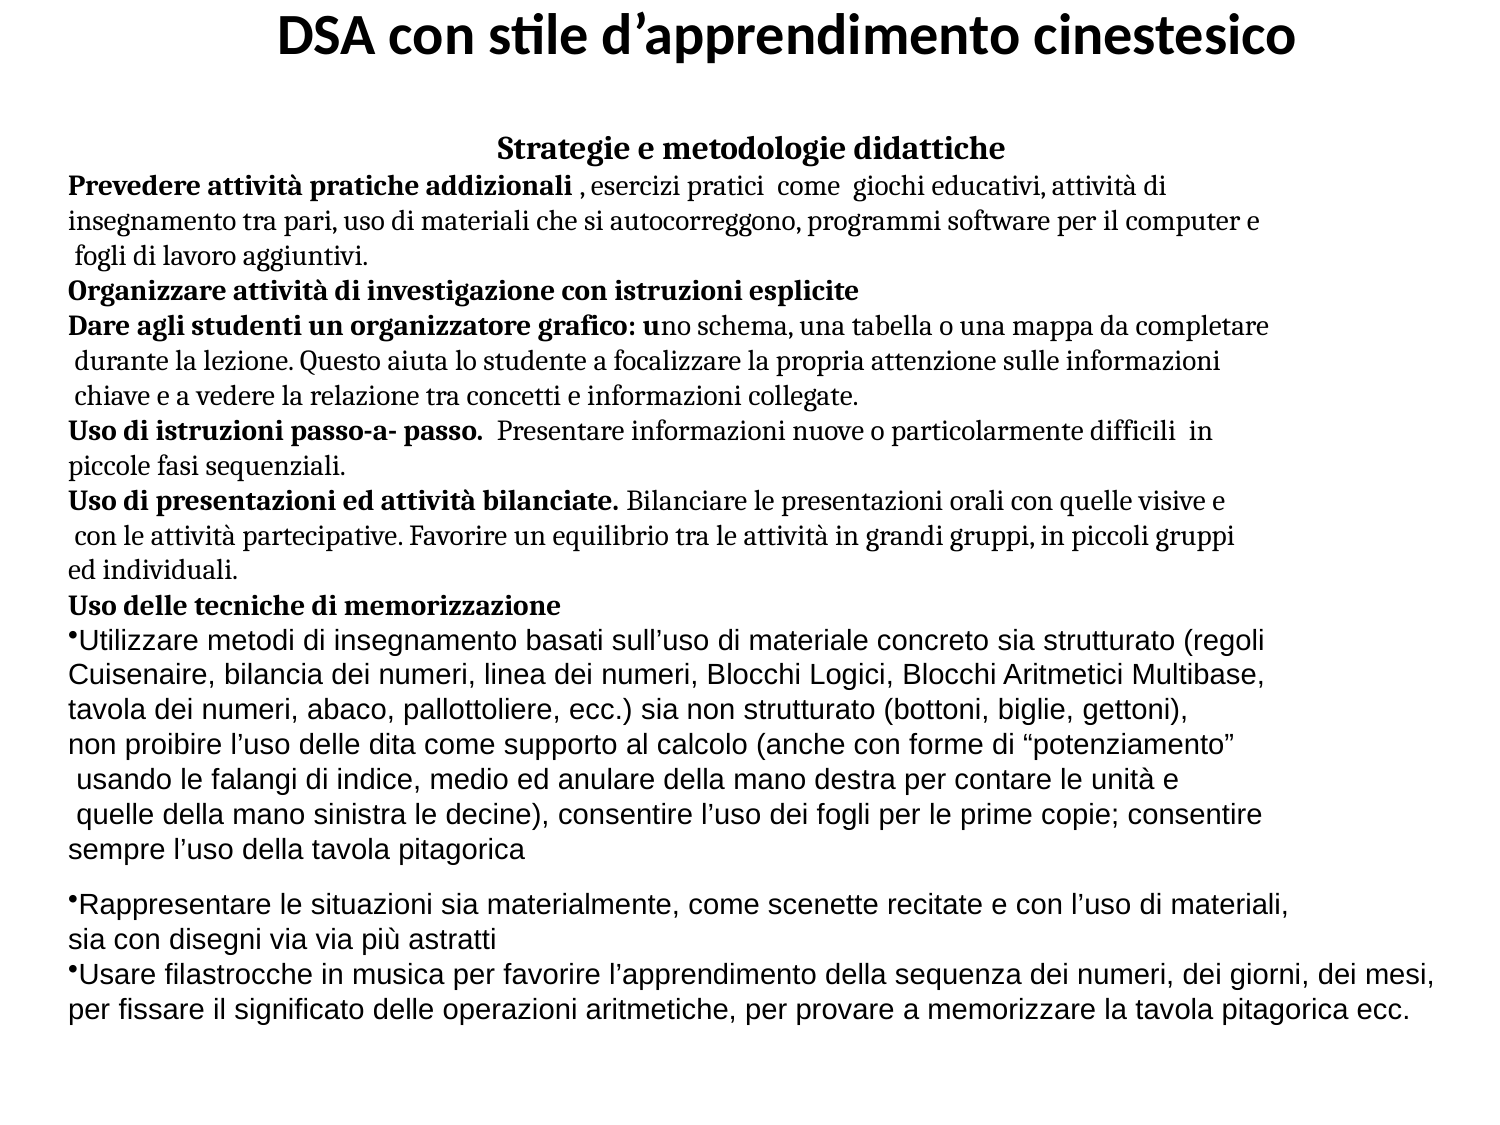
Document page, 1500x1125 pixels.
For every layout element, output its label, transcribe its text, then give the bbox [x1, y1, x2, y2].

list Strategie e metodologie didattiche Prevedere attività pratiche addizionali , esercizi pratici come giochi educativi, attività di insegnamento tra pari, uso di materiali che si autocorreggono, programmi software per il computer e fogli di lavoro aggiuntivi. Organizzare attività di investigazione con istruzioni esplicite Dare agli studenti un organizzatore grafico: uno schema, una tabella o una mappa da completare durante la lezione. Questo aiuta lo studente a focalizzare la propria attenzione sulle informazioni chiave e a vedere la relazione tra concetti e informazioni collegate. Uso di istruzioni passo-a- passo. Presentare informazioni nuove o particolarmente difficili in piccole fasi sequenziali. Uso di presentazioni ed attività bilanciate. Bilanciare le presentazioni orali con quelle visive e con le attività partecipative. Favorire un equilibrio tra le attività in grandi gruppi, in piccoli gruppi ed individuali. Uso delle tecniche di memorizzazione Utilizzare metodi di insegnamento basati sull’uso di materiale concreto sia strutturato (regoli Cuisenaire, bilancia dei numeri, linea dei numeri, Blocchi Logici, Blocchi Aritmetici Multibase, tavola dei numeri, abaco, pallottoliere, ecc.) sia non strutturato (bottoni, biglie, gettoni), non proibire l’uso delle dita come supporto al calcolo (anche con forme di “potenziamento” usando le falangi di indice, medio ed anulare della mano destra per contare le unità e quelle della mano sinistra le decine), consentire l’uso dei fogli per le prime copie; consentire sempre l’uso della tavola pitagorica Rappresentare le situazioni sia materialmente, come scenette recitate e con l’uso di materiali, sia con disegni via via più astratti Usare filastrocche in musica per favorire l’apprendimento della sequenza dei numeri, dei giorni, dei mesi, per fissare il significato delle operazioni aritmetiche, per provare a memorizzare la tavola pitagorica ecc. [53, 118, 1459, 1078]
title DSA con stile d’apprendimento cinestesico [112, 0, 1463, 148]
